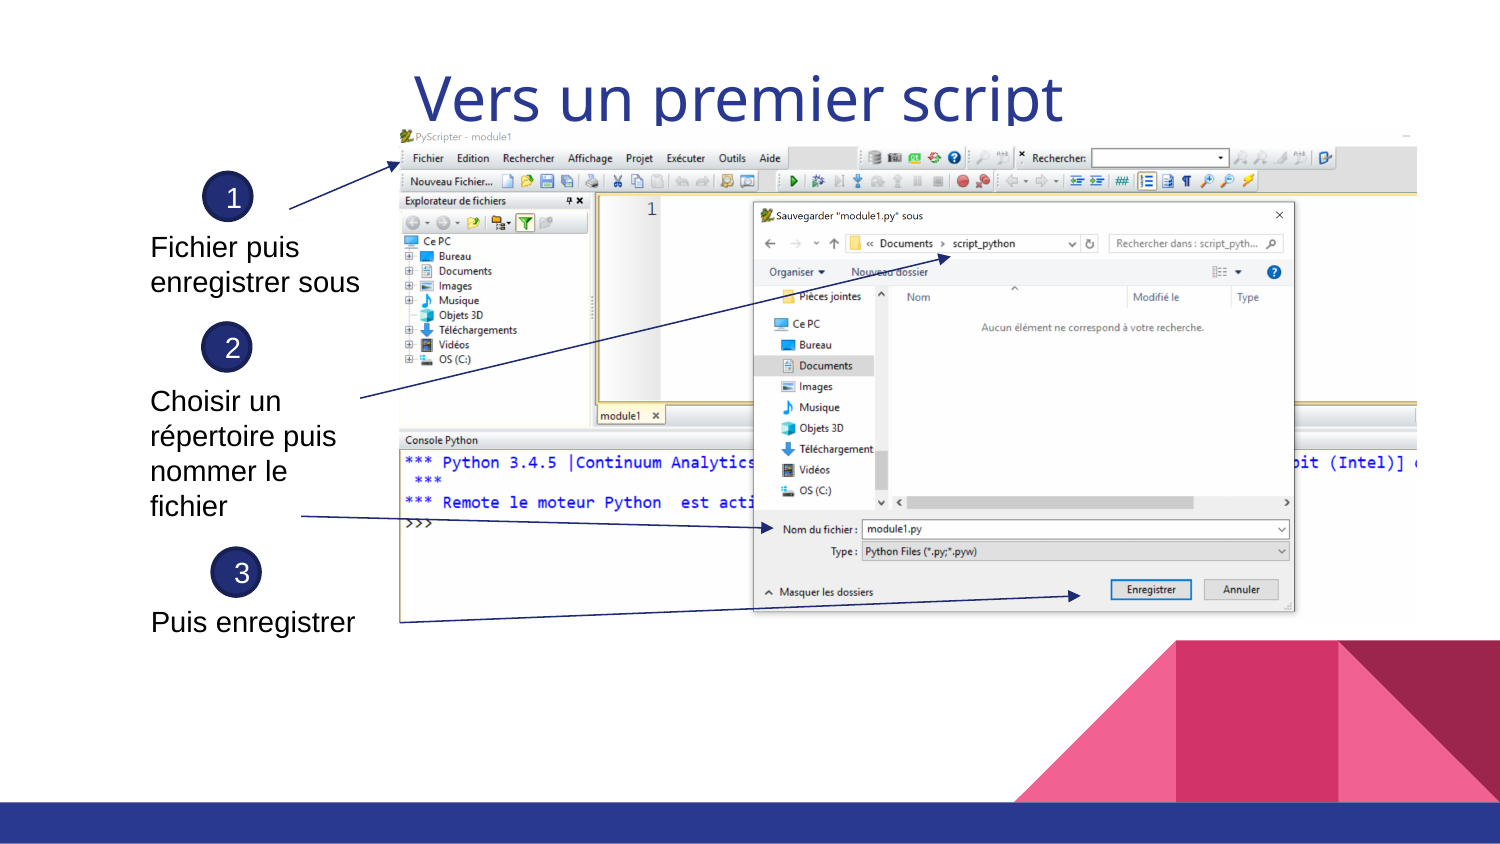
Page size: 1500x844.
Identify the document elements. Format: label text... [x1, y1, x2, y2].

text_box Puis enregistrer [136, 595, 372, 646]
title Vers un premier script [41, 43, 1439, 162]
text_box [359, 256, 951, 399]
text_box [300, 516, 774, 529]
text_box Fichier puis enregistrer sous [135, 220, 384, 306]
text_box 2 [201, 321, 253, 373]
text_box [289, 161, 401, 210]
text_box 1 [202, 170, 254, 223]
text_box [399, 595, 1081, 623]
text_box Choisir un répertoire puis nommer le fichier [135, 374, 366, 530]
text_box 3 [210, 546, 262, 598]
picture [399, 126, 1417, 623]
